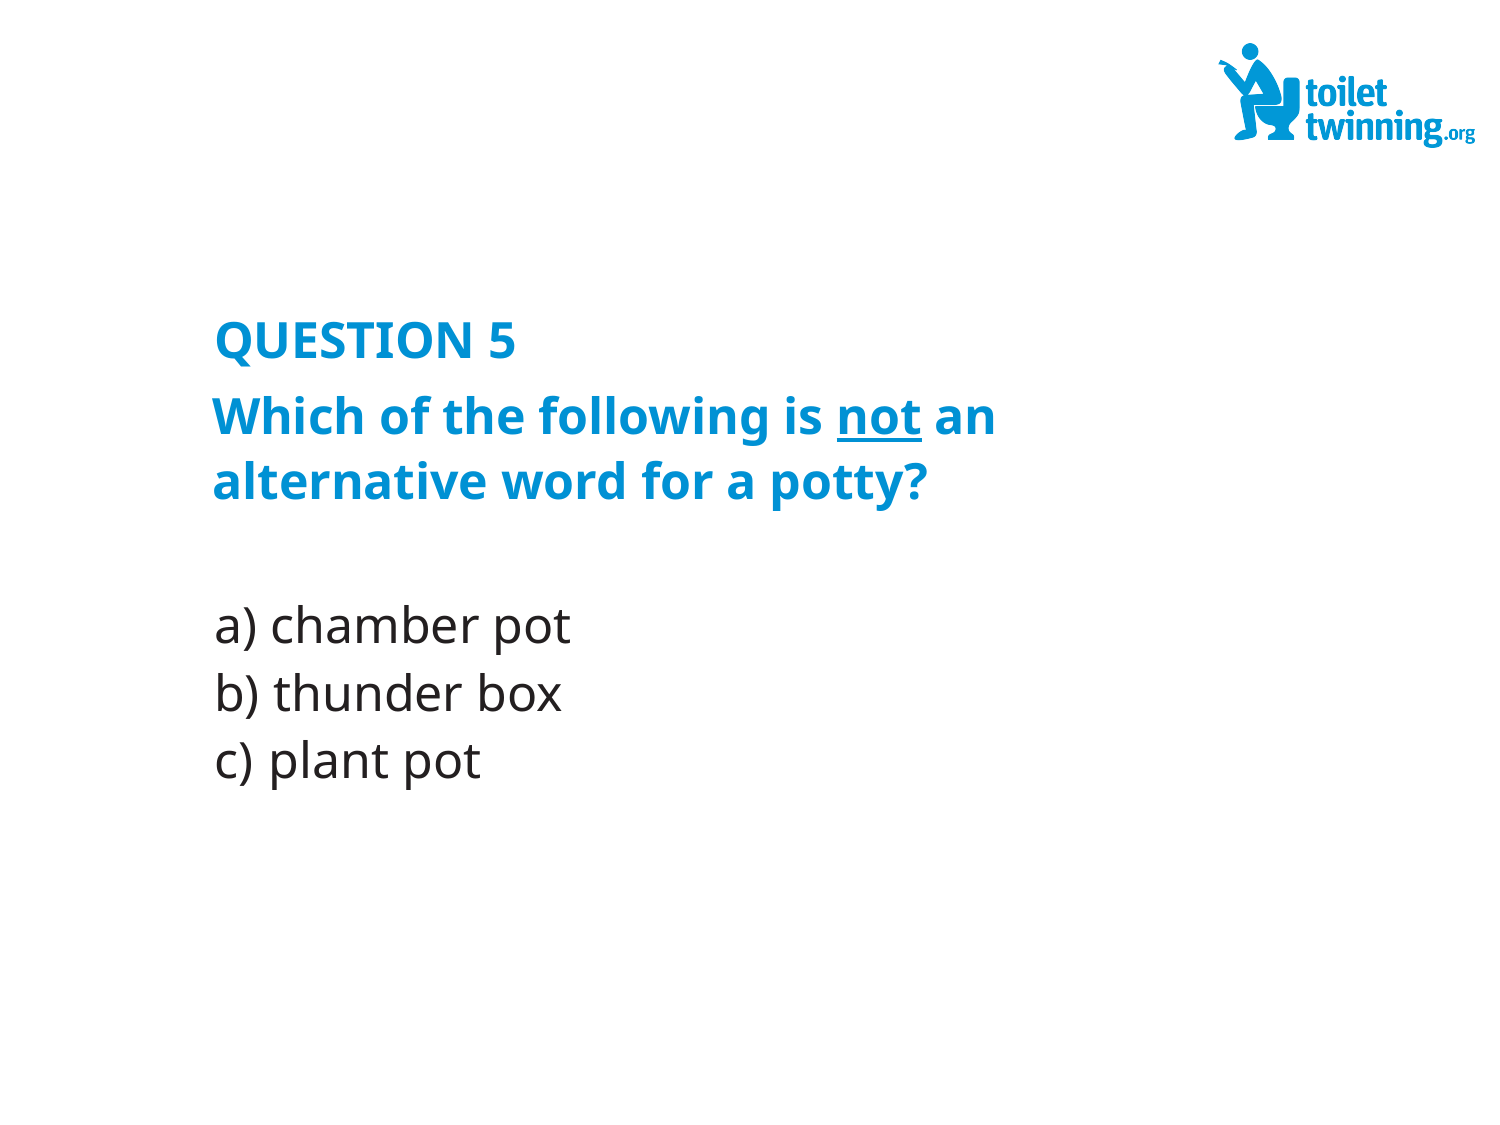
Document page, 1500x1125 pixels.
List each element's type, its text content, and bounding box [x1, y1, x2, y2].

picture [1218, 43, 1475, 148]
picture [1218, 43, 1254, 80]
picture [1250, 84, 1261, 94]
text_box QUESTION 5 Which of the following is not an alternative word for a potty? chamber pot thunder box plant pot [197, 296, 1202, 797]
